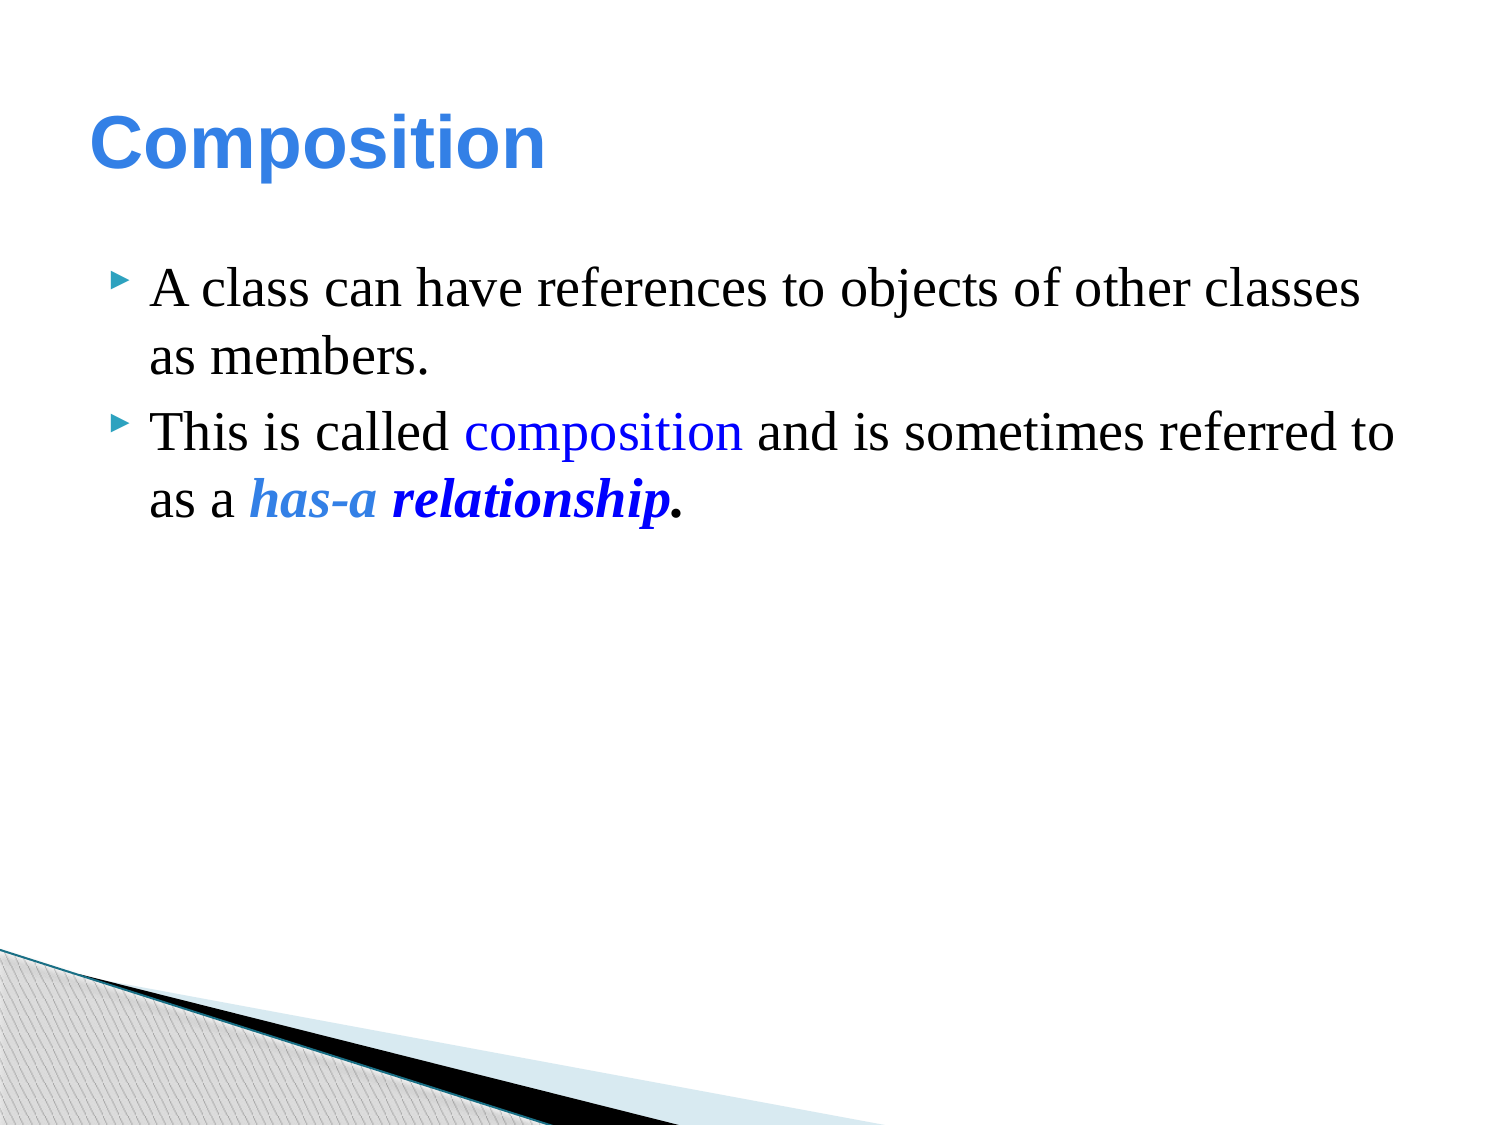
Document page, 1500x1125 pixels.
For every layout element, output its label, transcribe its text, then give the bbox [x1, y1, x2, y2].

list A class can have references to objects of other classes as members. This is called composition and is sometimes referred to as a has-a relationship. [75, 243, 1425, 986]
title Composition [75, 45, 1425, 233]
